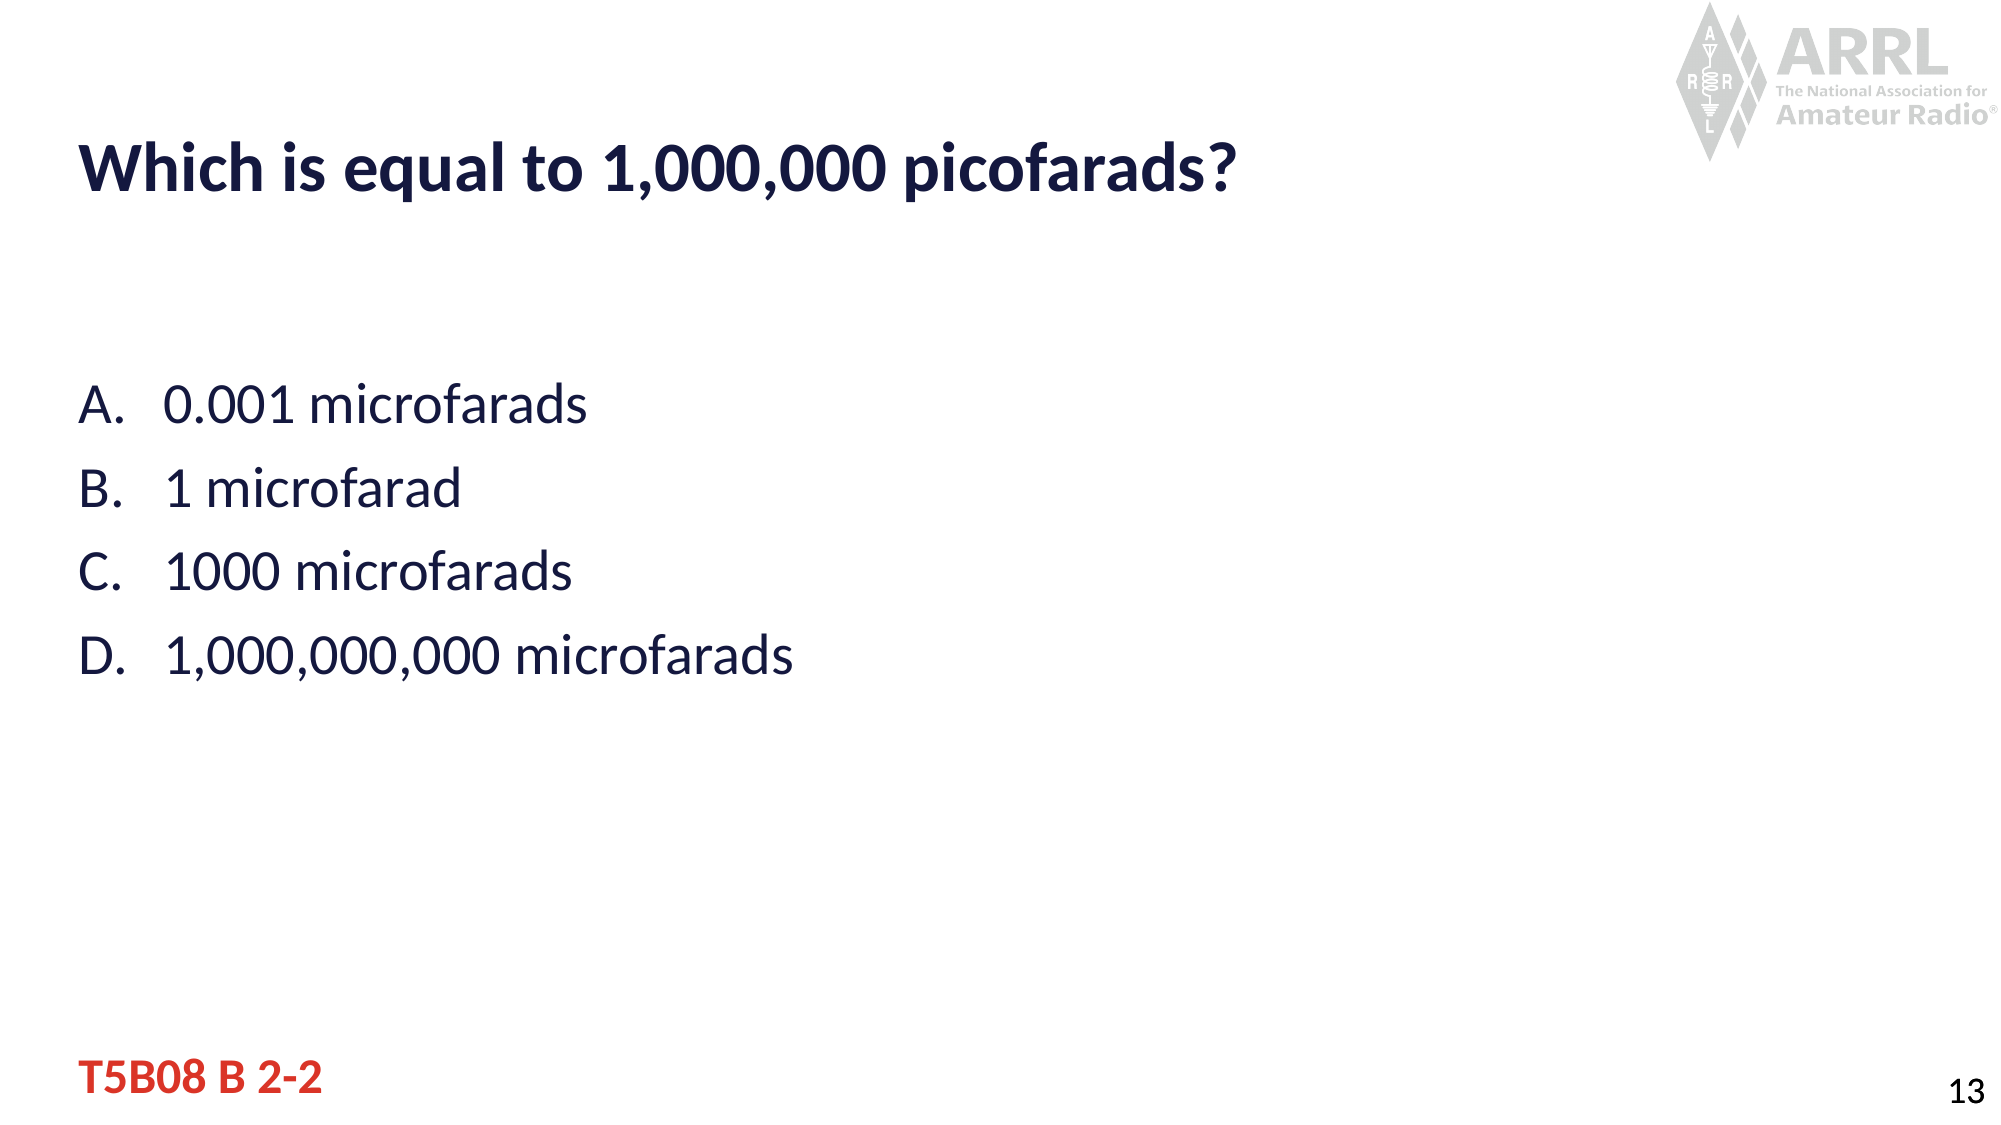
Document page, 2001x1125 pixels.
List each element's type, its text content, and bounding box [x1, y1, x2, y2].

text_box T5B08 B 2-2 [63, 1036, 921, 1112]
title Which is equal to 1,000,000 picofarads? [63, 59, 1863, 278]
picture [1674, 0, 2000, 164]
list 0.001 microfarads 1 microfarad 1000 microfarads 1,000,000,000 microfarads [63, 365, 1863, 989]
